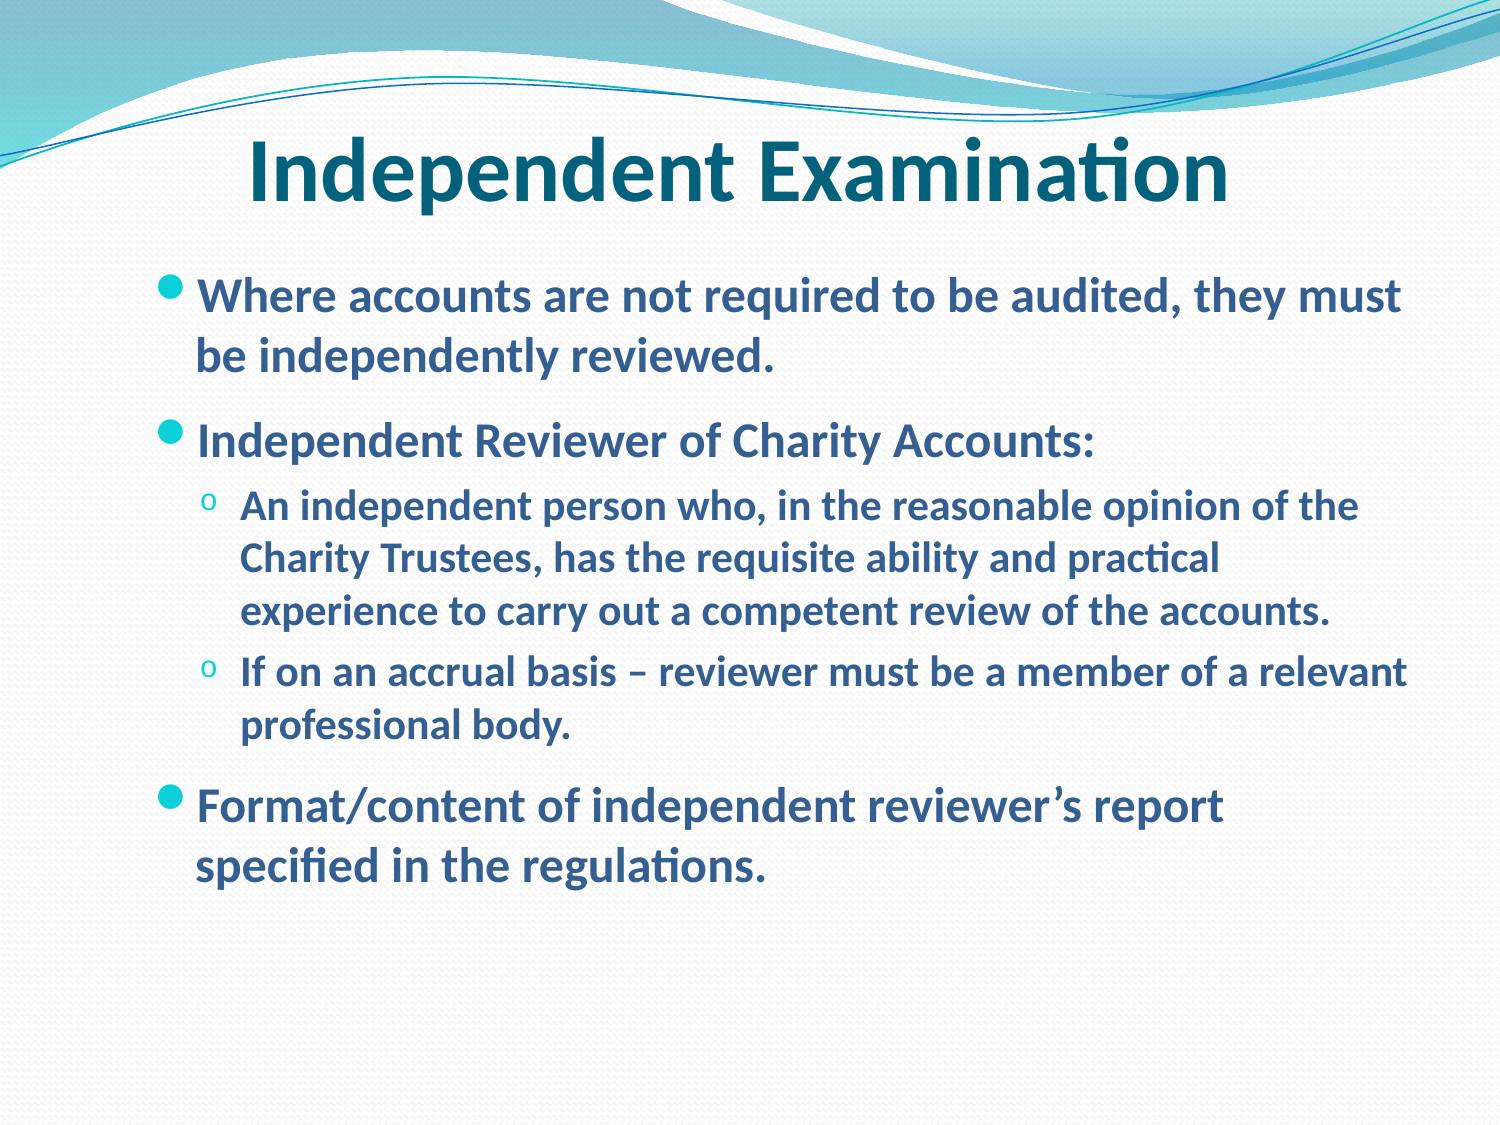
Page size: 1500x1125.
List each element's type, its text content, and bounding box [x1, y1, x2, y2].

list Where accounts are not required to be audited, they must be independently reviewed. Independent Reviewer of Charity Accounts: An independent person who, in the reasonable opinion of the Charity Trustees, has the requisite ability and practical experience to carry out a competent review of the accounts. If on an accrual basis – reviewer must be a member of a relevant professional body. Format/content of independent reviewer’s report specified in the regulations. [74, 255, 1426, 1000]
title Independent Examination [74, 115, 1426, 221]
